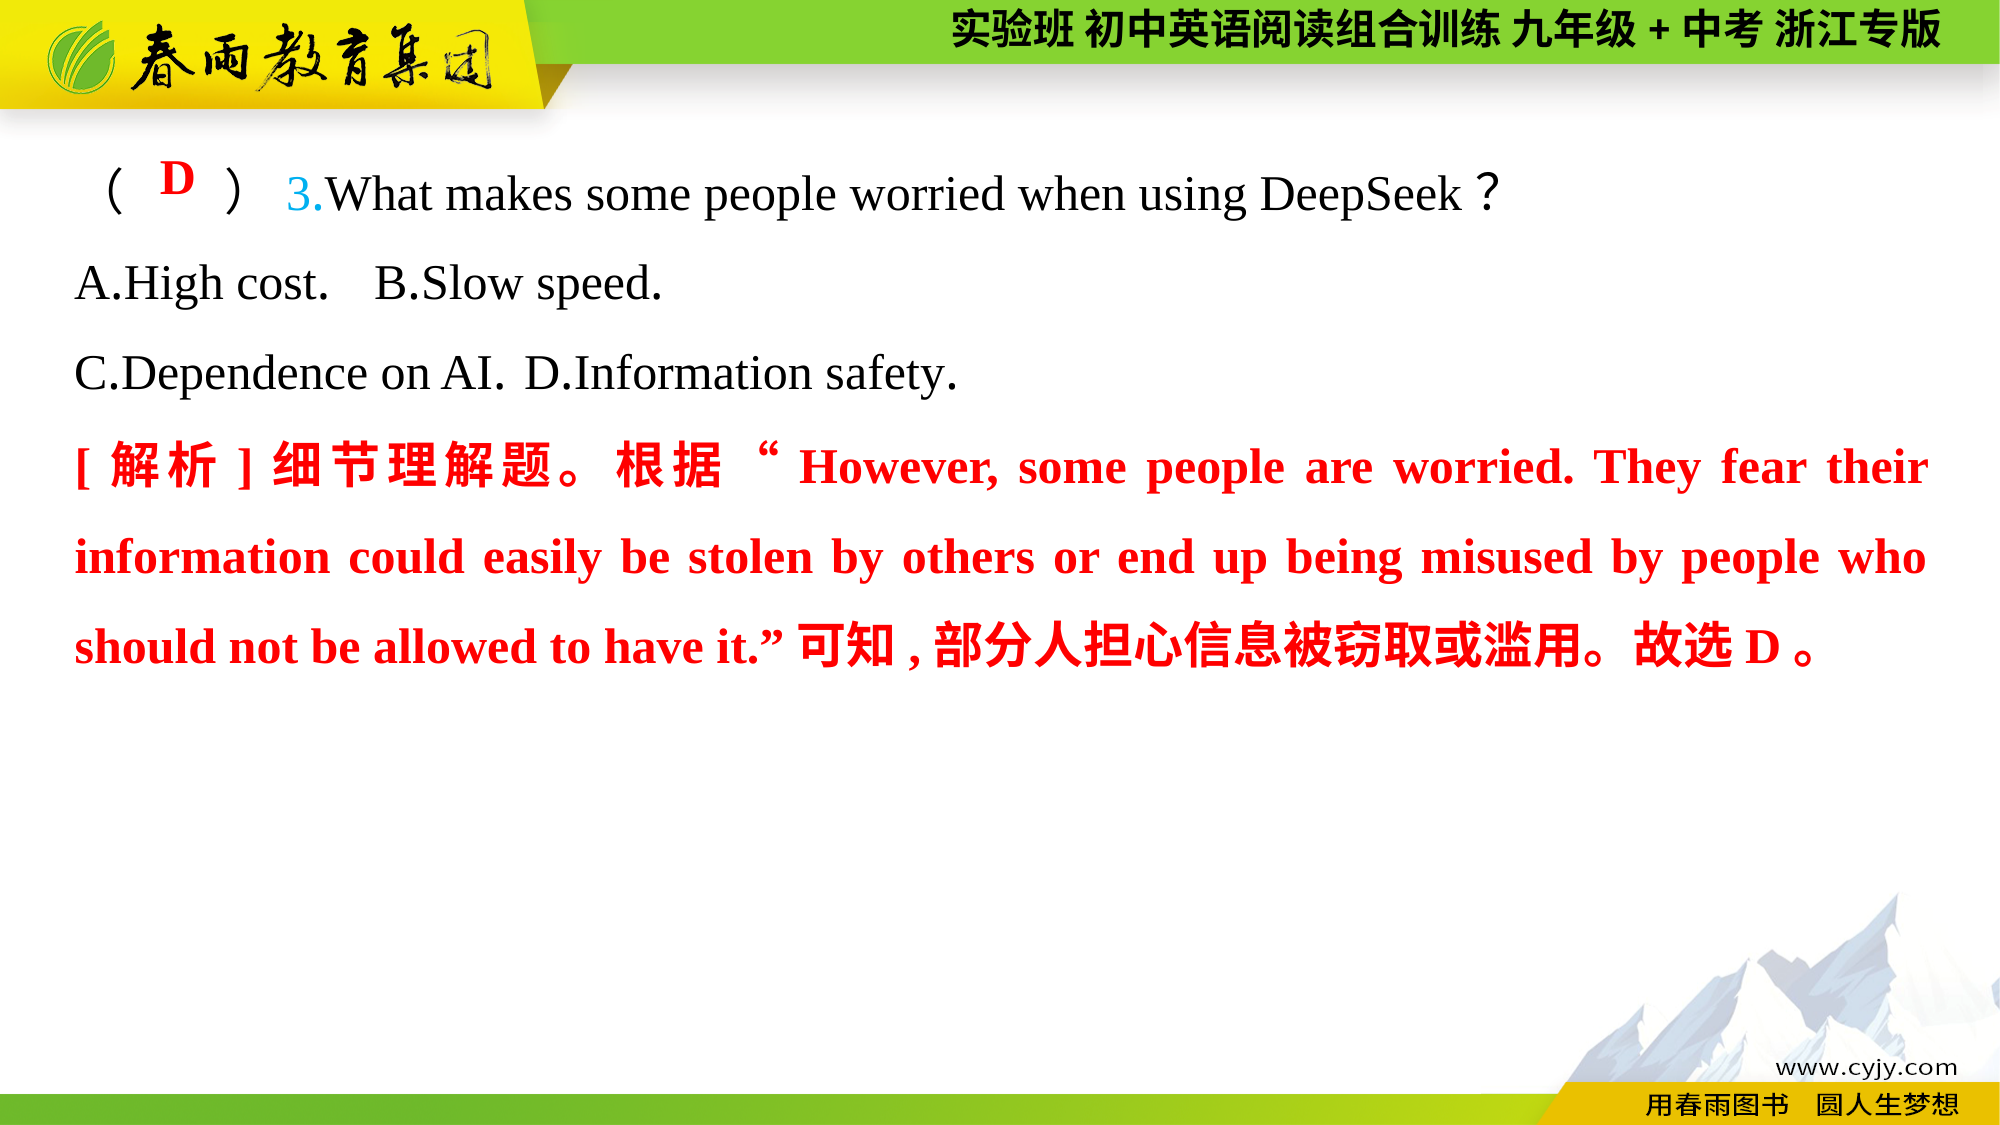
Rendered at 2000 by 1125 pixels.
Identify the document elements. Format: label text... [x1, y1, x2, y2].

text_box D [144, 137, 211, 212]
list （ ）3.What makes some people worried when using DeepSeek？ A.High cost. B.Slow speed. C.Dependence on AI. D.Information safety. [59, 122, 1944, 395]
picture [0, 0, 2000, 1125]
text_box [解析]细节理解题。根据“However, some people are worried. They fear their information could easily be stolen by others or end up being misused by people who should not be allowed to have it.”可知,部分人担心信息被窃取或滥用。故选D。 [59, 395, 1944, 681]
